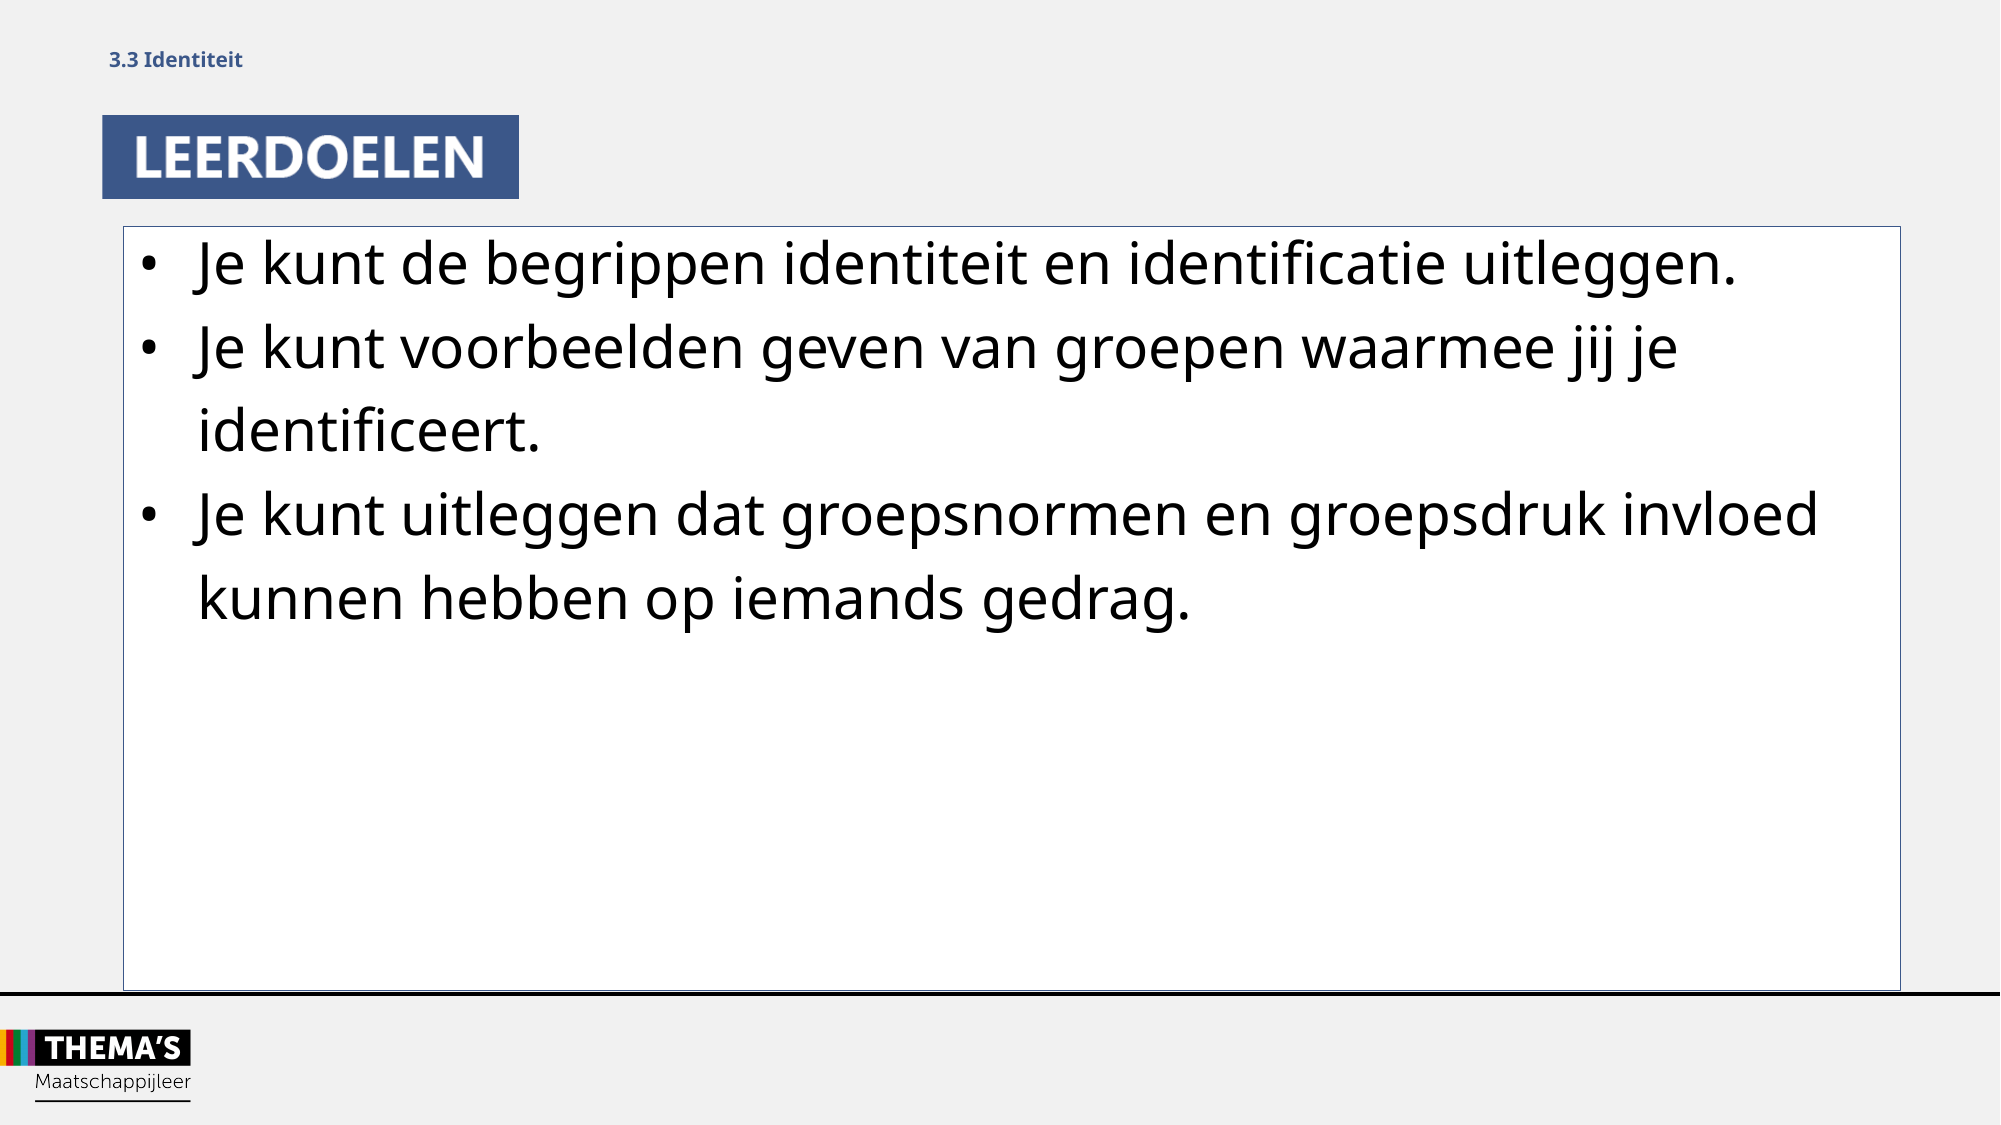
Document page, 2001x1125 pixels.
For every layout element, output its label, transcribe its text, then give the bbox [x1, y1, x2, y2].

list • Je kunt de begrippen identiteit en identificatie uitleggen. • Je kunt voorbeelden geven van groepen waarmee jij je identificeert. • Je kunt uitleggen dat groepsnormen en groepsdruk invloed kunnen hebben op iemands gedrag. [123, 226, 1901, 991]
picture [0, 993, 203, 1125]
list 3.3 Identiteit [94, 33, 941, 88]
